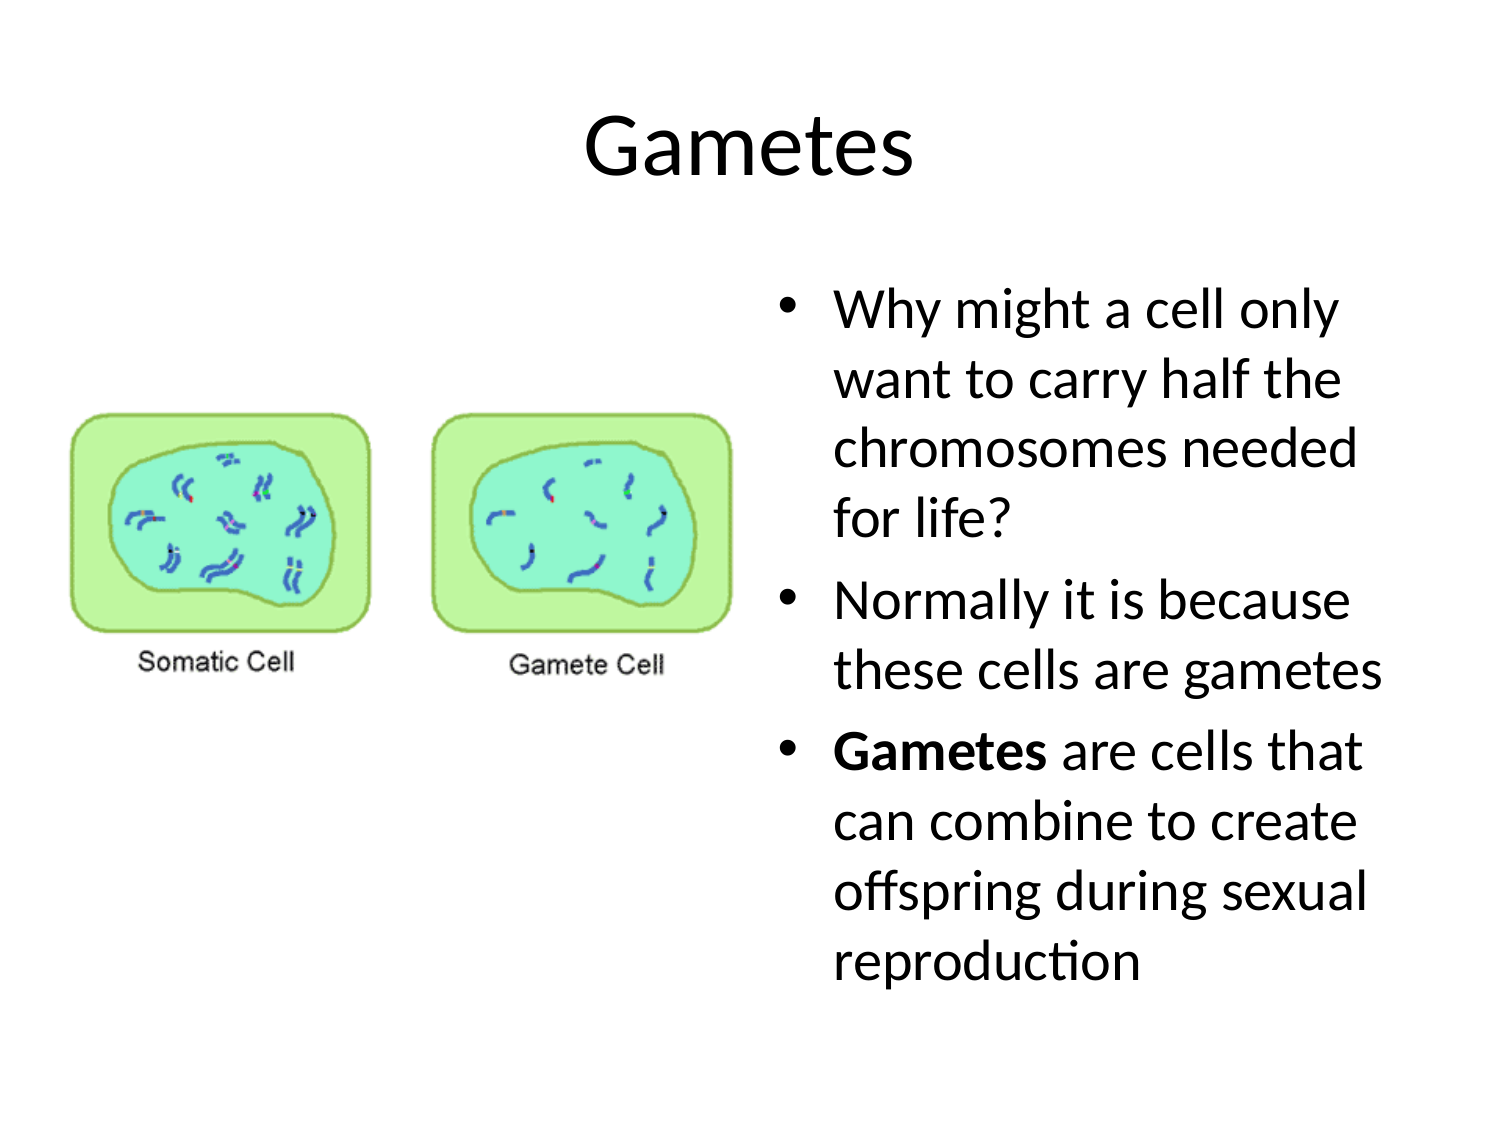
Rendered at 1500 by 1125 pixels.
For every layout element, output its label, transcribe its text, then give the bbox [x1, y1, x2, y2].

picture [49, 399, 754, 685]
list Why might a cell only want to carry half the chromosomes needed for life? Normally it is because these cells are gametes Gametes are cells that can combine to create offspring during sexual reproduction [762, 262, 1425, 1005]
title Gametes [75, 45, 1425, 233]
